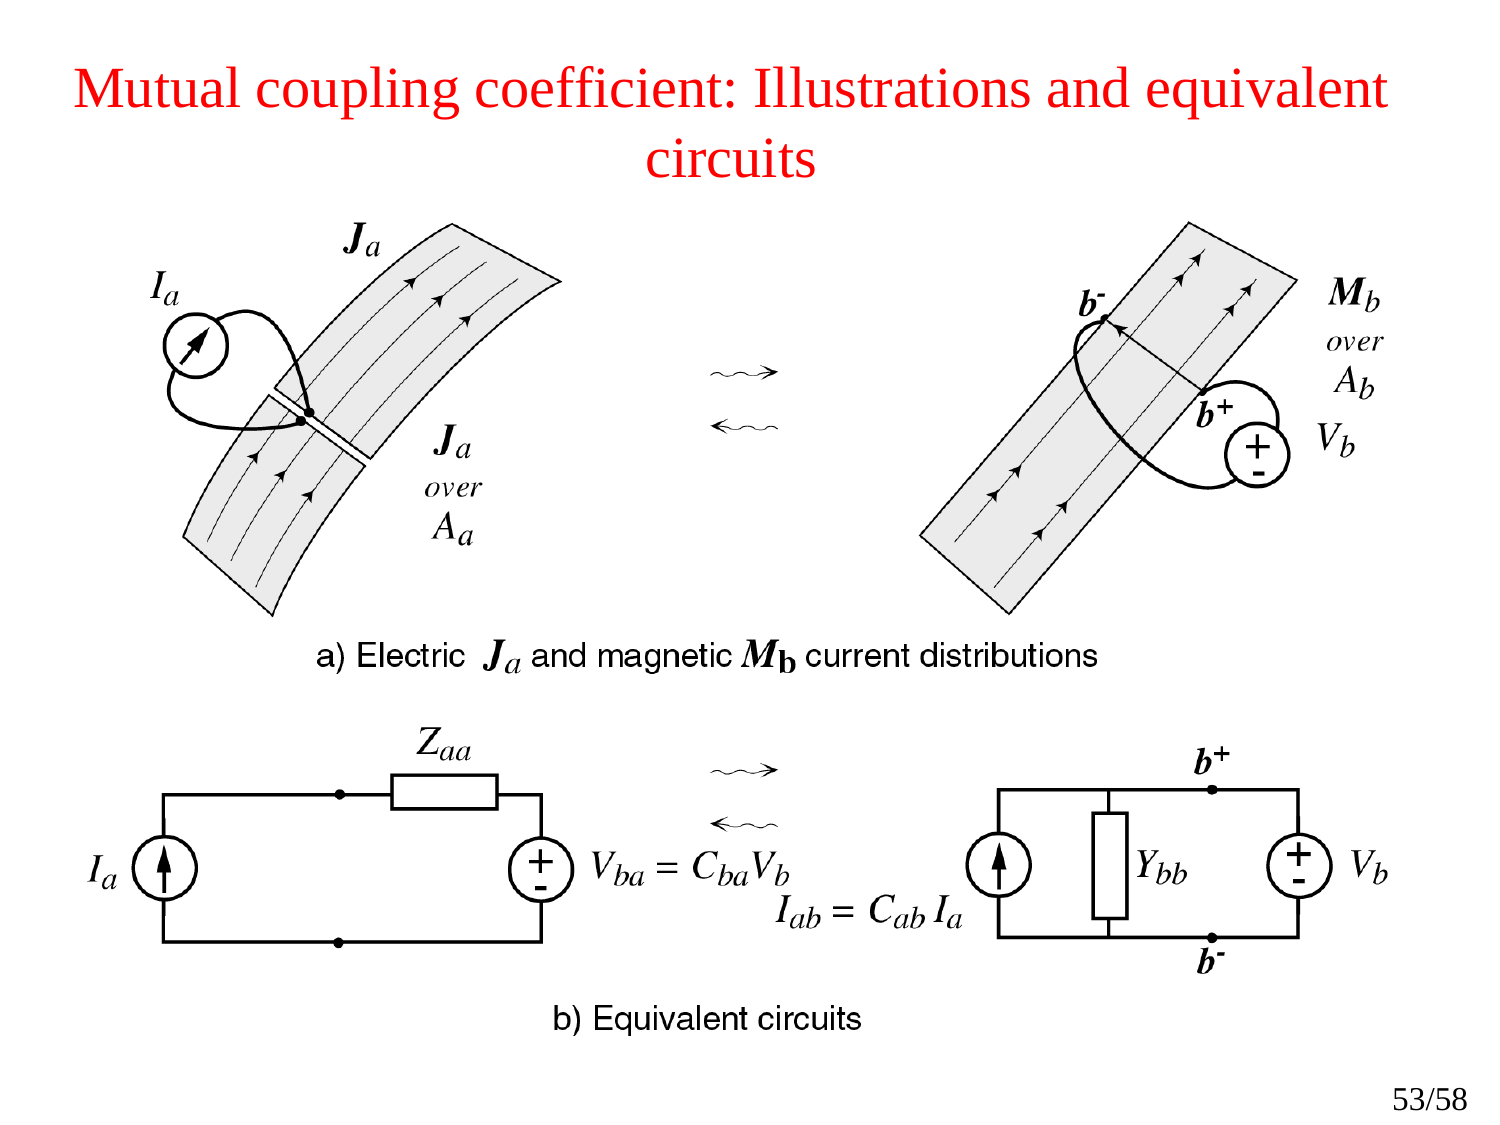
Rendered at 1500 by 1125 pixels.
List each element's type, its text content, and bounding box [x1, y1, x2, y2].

title Mutual coupling coefficient: Illustrations and equivalent circuits [0, 49, 1463, 188]
picture [87, 212, 1388, 1036]
